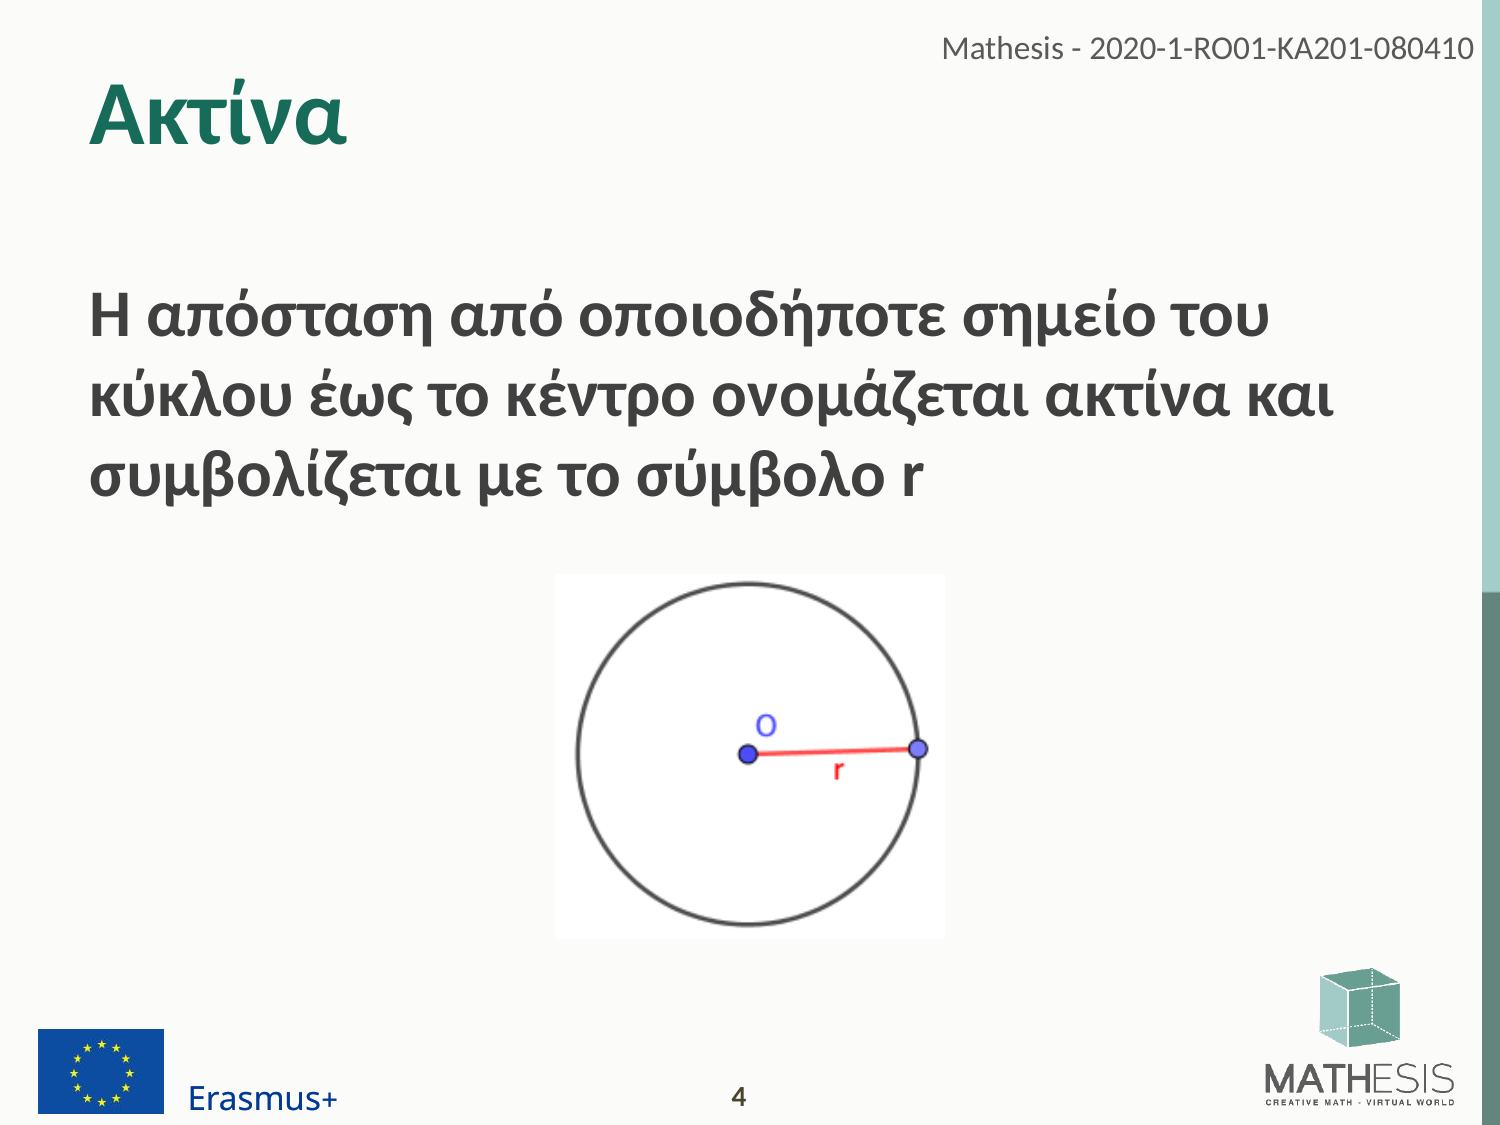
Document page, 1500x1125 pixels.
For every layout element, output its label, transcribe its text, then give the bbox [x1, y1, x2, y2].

title Ακτίνα [75, 45, 1425, 233]
list Η απόσταση από οποιοδήποτε σημείο του κύκλου έως το κέντρο ονομάζεται ακτίνα και συμβολίζεται με το σύμβολο r [75, 262, 1425, 1005]
picture [38, 1029, 164, 1114]
picture [554, 574, 946, 940]
